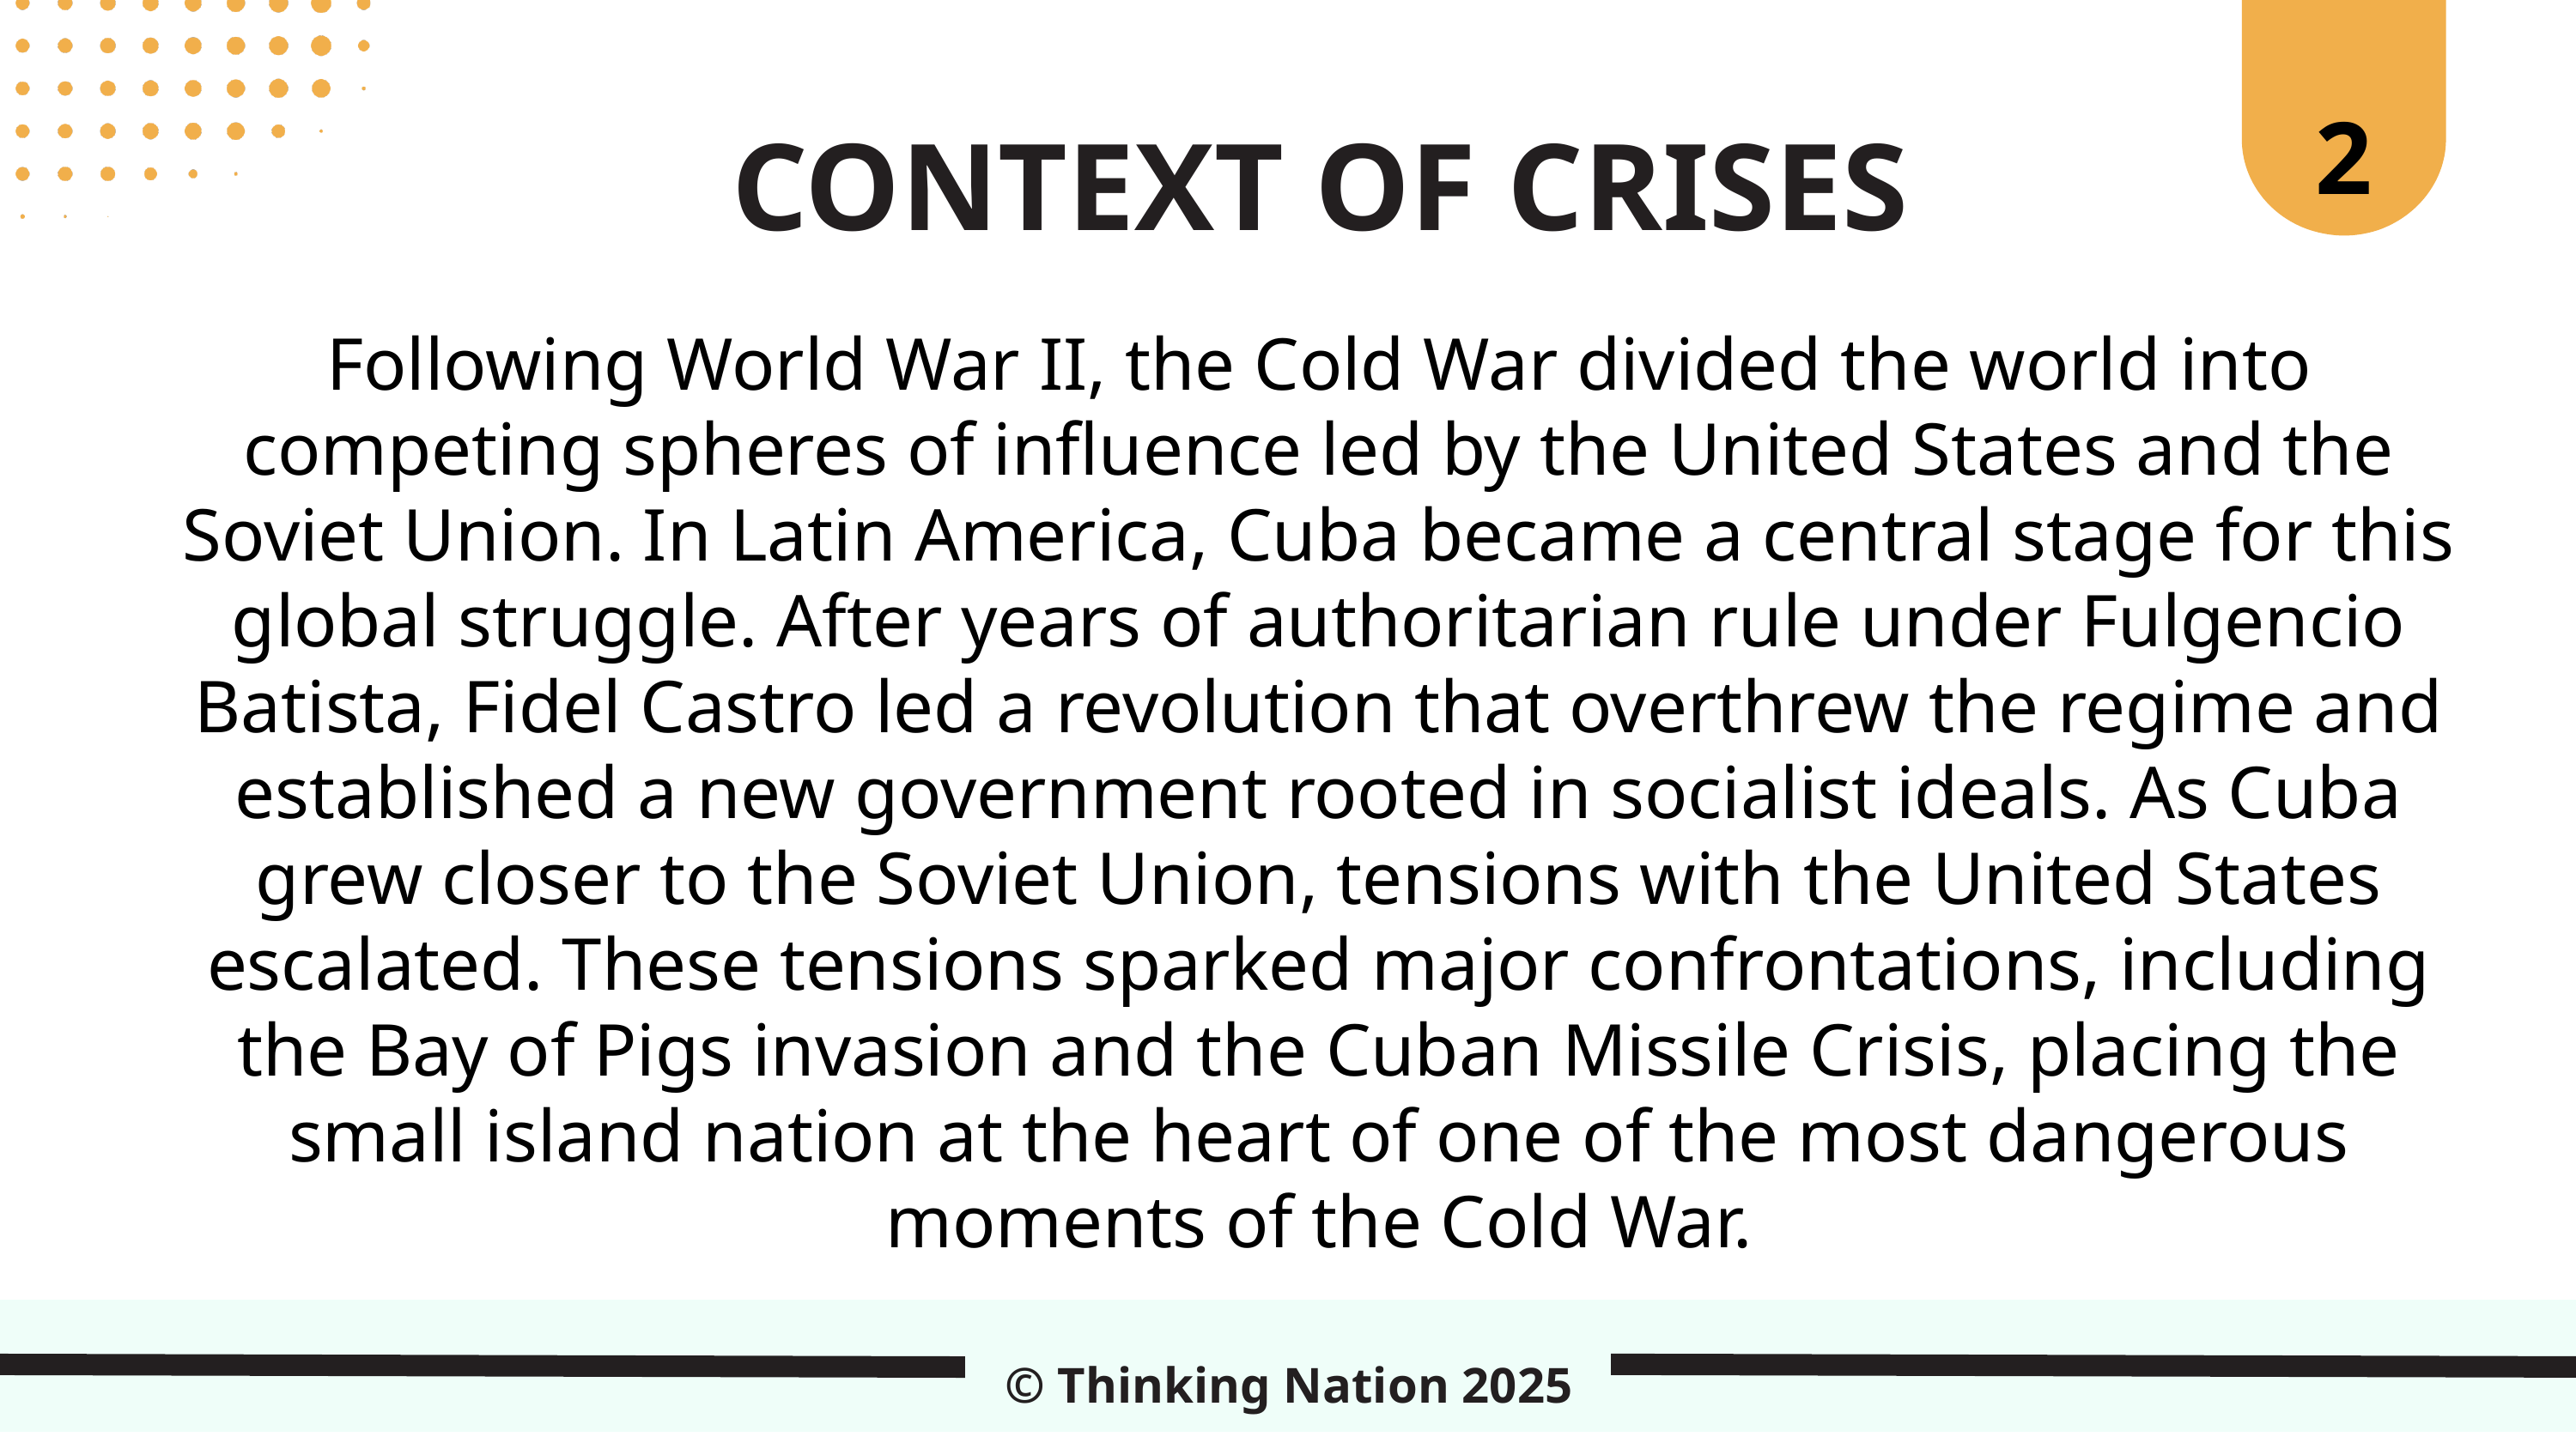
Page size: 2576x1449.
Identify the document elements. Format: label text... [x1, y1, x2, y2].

text_box Following World War II, the Cold War divided the world into competing spheres of influence led by the United States and the Soviet Union. In Latin America, Cuba became a central stage for this global struggle. After years of authoritarian rule under Fulgencio Batista, Fidel Castro led a revolution that overthrew the regime and established a new government rooted in socialist ideals. As Cuba grew closer to the Soviet Union, tensions with the United States escalated. These tensions sparked major confrontations, including the Bay of Pigs invasion and the Cuban Missile Crisis, placing the small island nation at the heart of one of the most dangerous moments of the Cold War. [136, 305, 2504, 1276]
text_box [0, 1299, 2576, 1433]
text_box CONTEXT OF CRISES [391, 110, 2248, 255]
text_box [0, 0, 371, 220]
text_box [2233, 0, 2455, 236]
